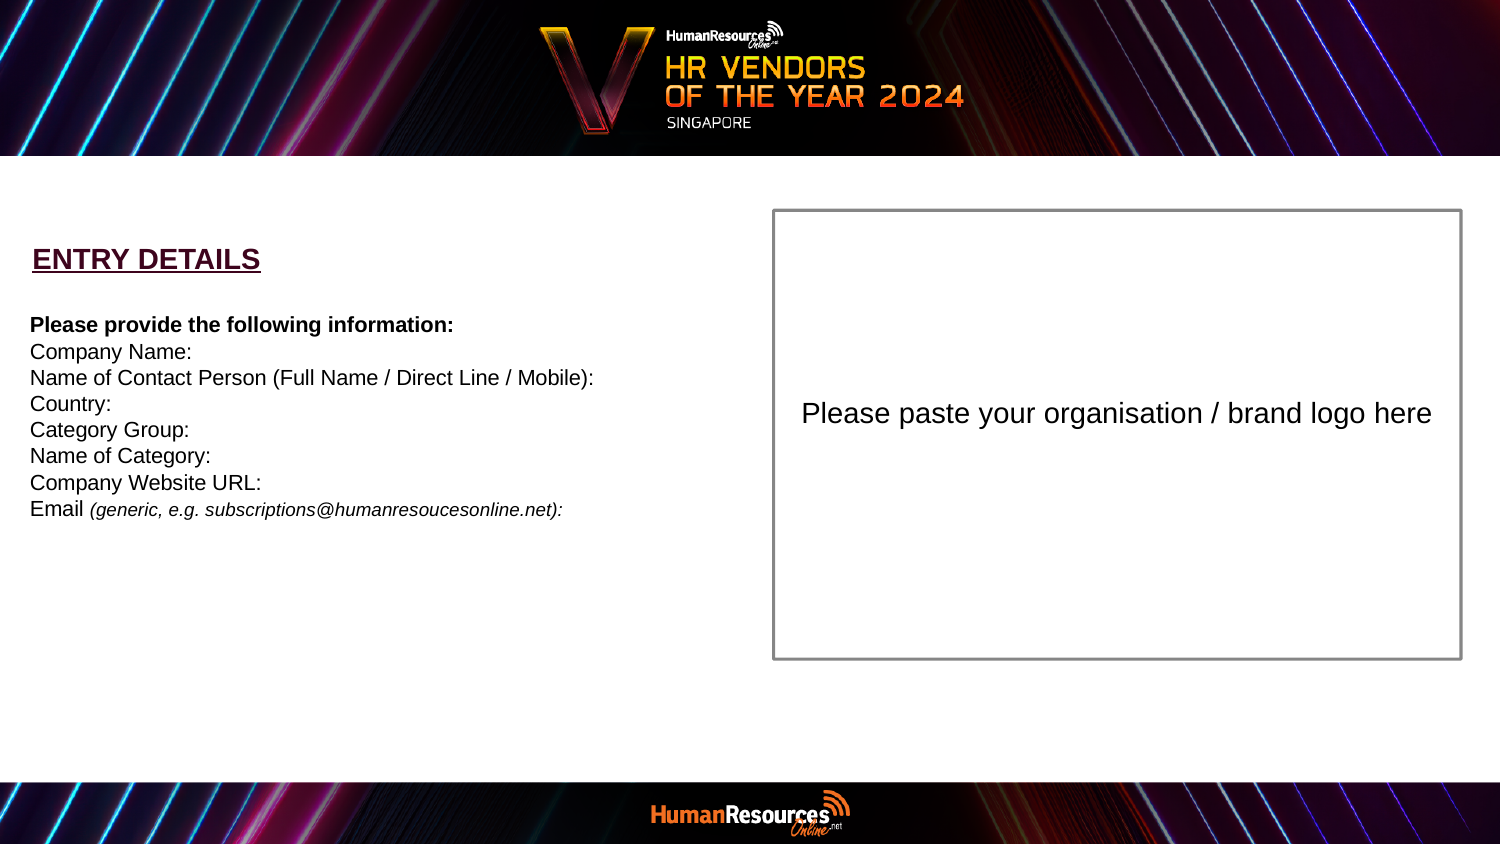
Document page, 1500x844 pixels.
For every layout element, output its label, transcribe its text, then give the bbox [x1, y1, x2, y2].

text_box Please paste your organisation / brand logo here [773, 210, 1462, 660]
picture [0, 0, 1500, 844]
text_box Please provide the following information: Company Name: Name of Contact Person (Full Name / Direct Line / Mobile): Country: Category Group: Name of Category: Company Website URL: Email (generic, e.g. subscriptions@humanresoucesonline.net): [15, 303, 736, 529]
text_box ENTRY DETAILS [17, 232, 773, 283]
